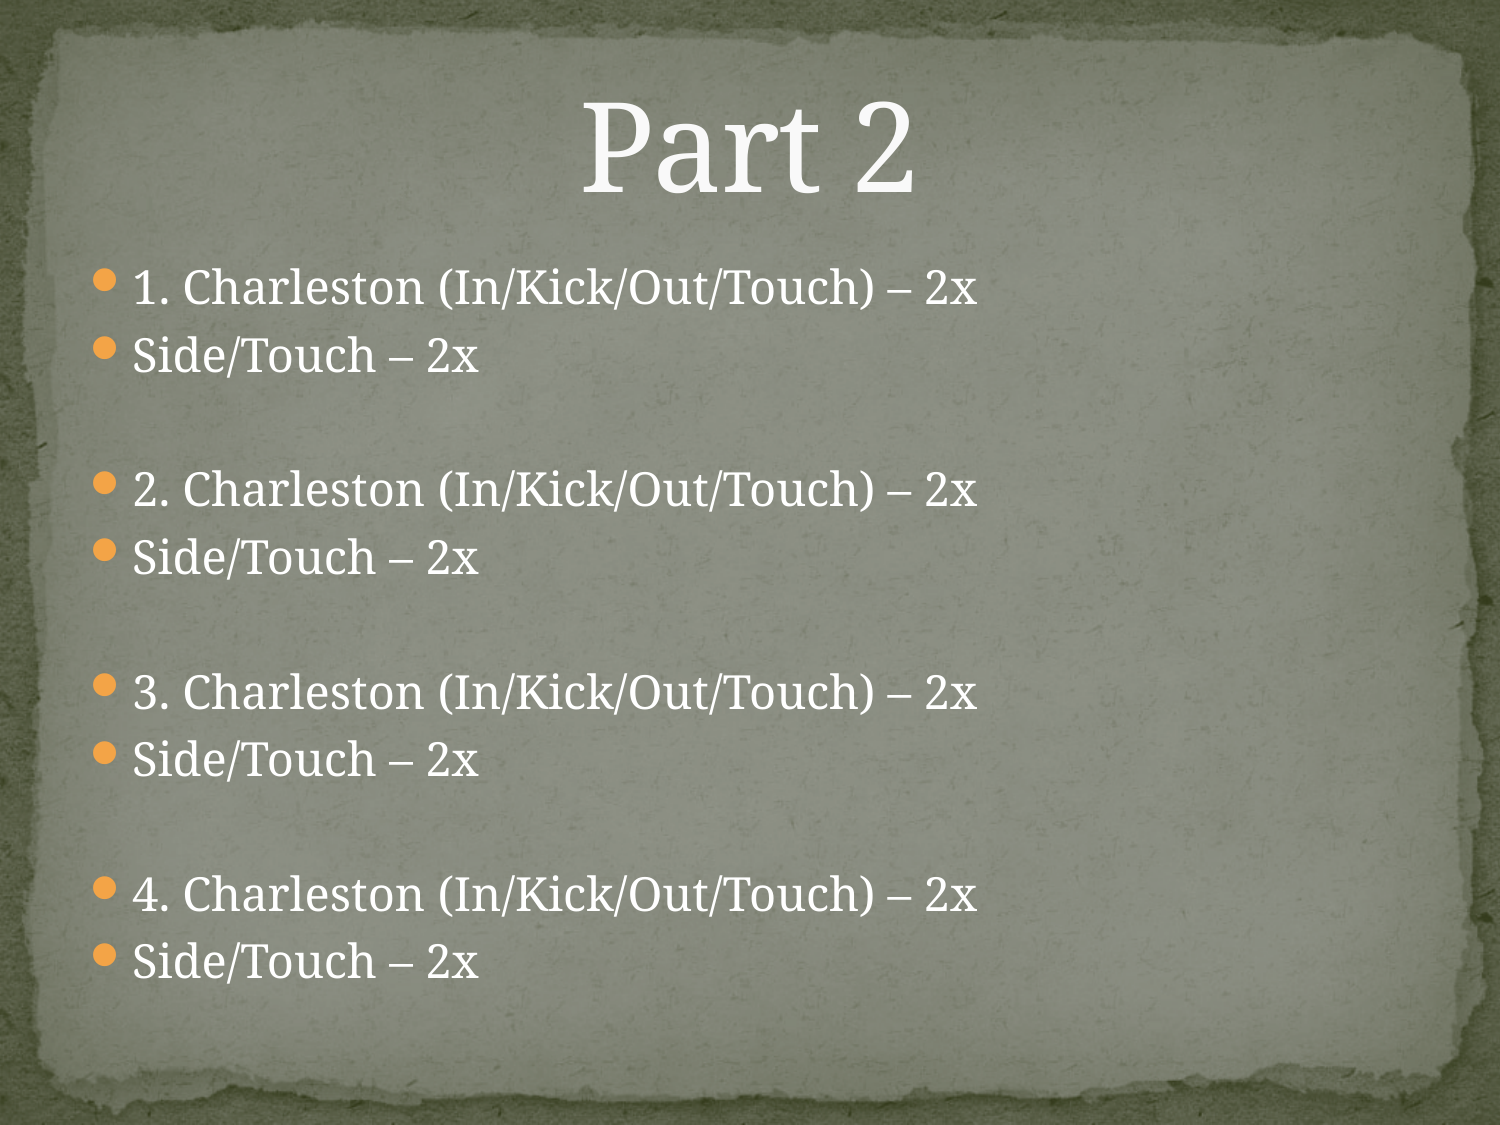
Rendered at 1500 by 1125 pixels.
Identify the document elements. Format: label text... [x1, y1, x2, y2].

list 1. Charleston (In/Kick/Out/Touch) – 2x Side/Touch – 2x 2. Charleston (In/Kick/Out/Touch) – 2x Side/Touch – 2x 3. Charleston (In/Kick/Out/Touch) – 2x Side/Touch – 2x 4. Charleston (In/Kick/Out/Touch) – 2x Side/Touch – 2x [75, 249, 1425, 1000]
title Part 2 [74, 24, 1425, 225]
